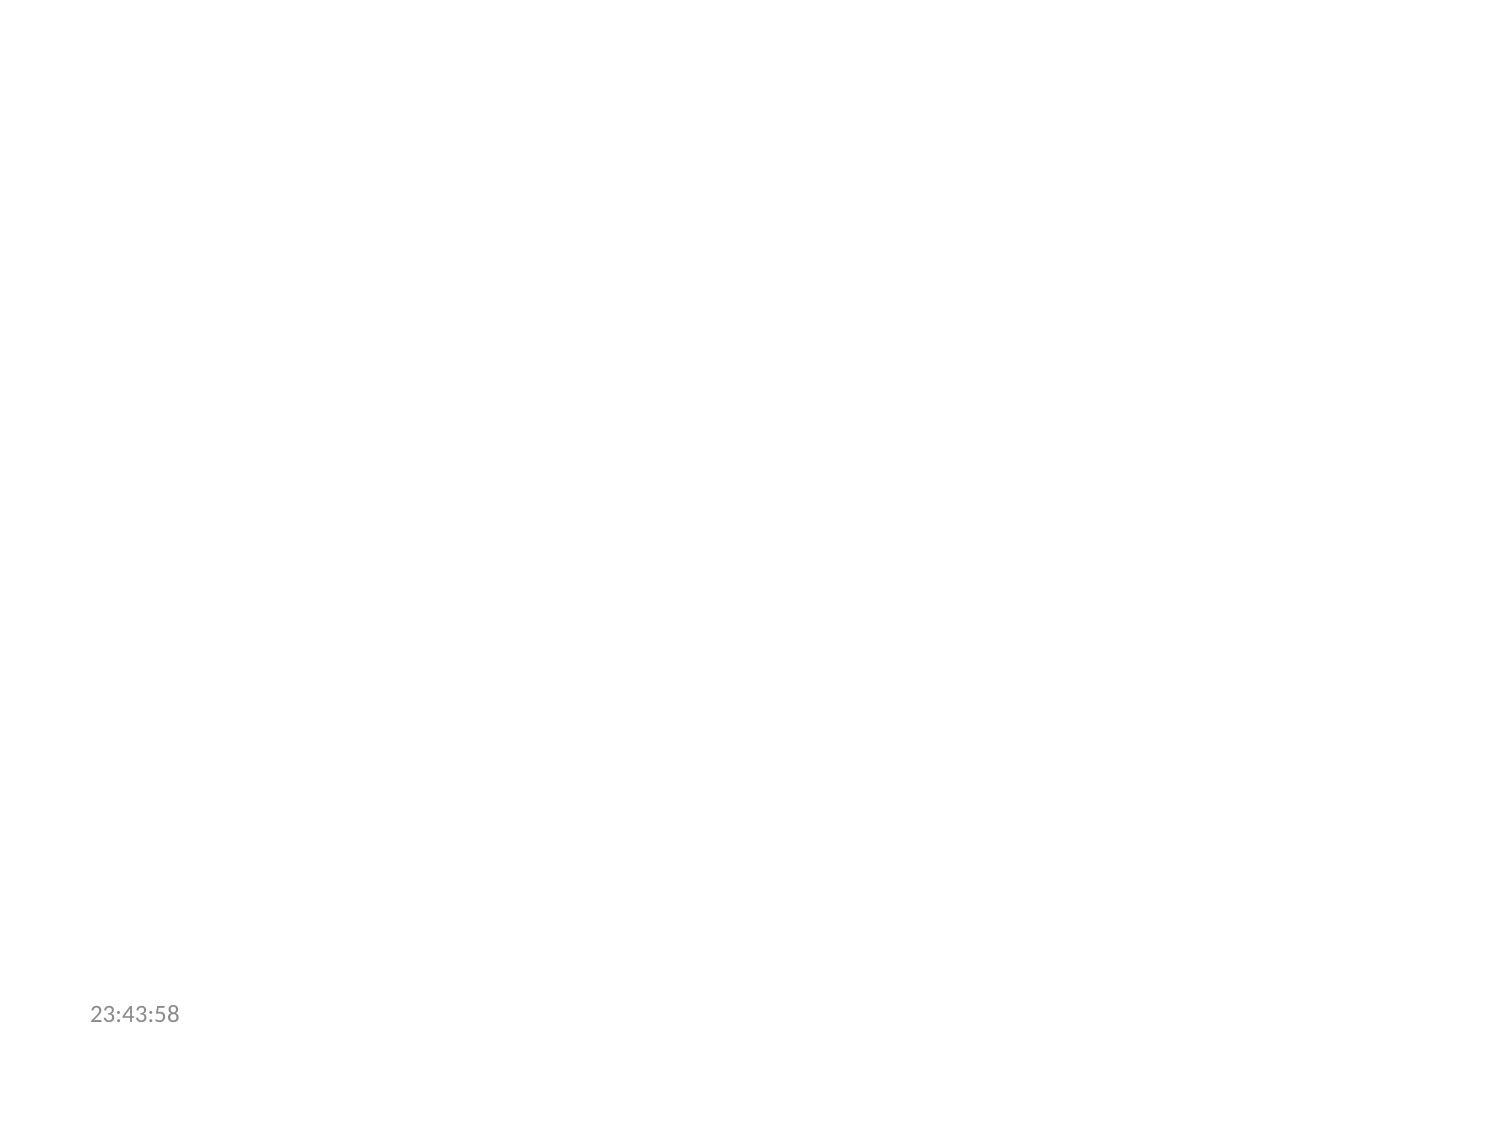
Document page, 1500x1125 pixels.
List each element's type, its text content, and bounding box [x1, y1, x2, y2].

text_box 15:35:09 [75, 982, 425, 1043]
